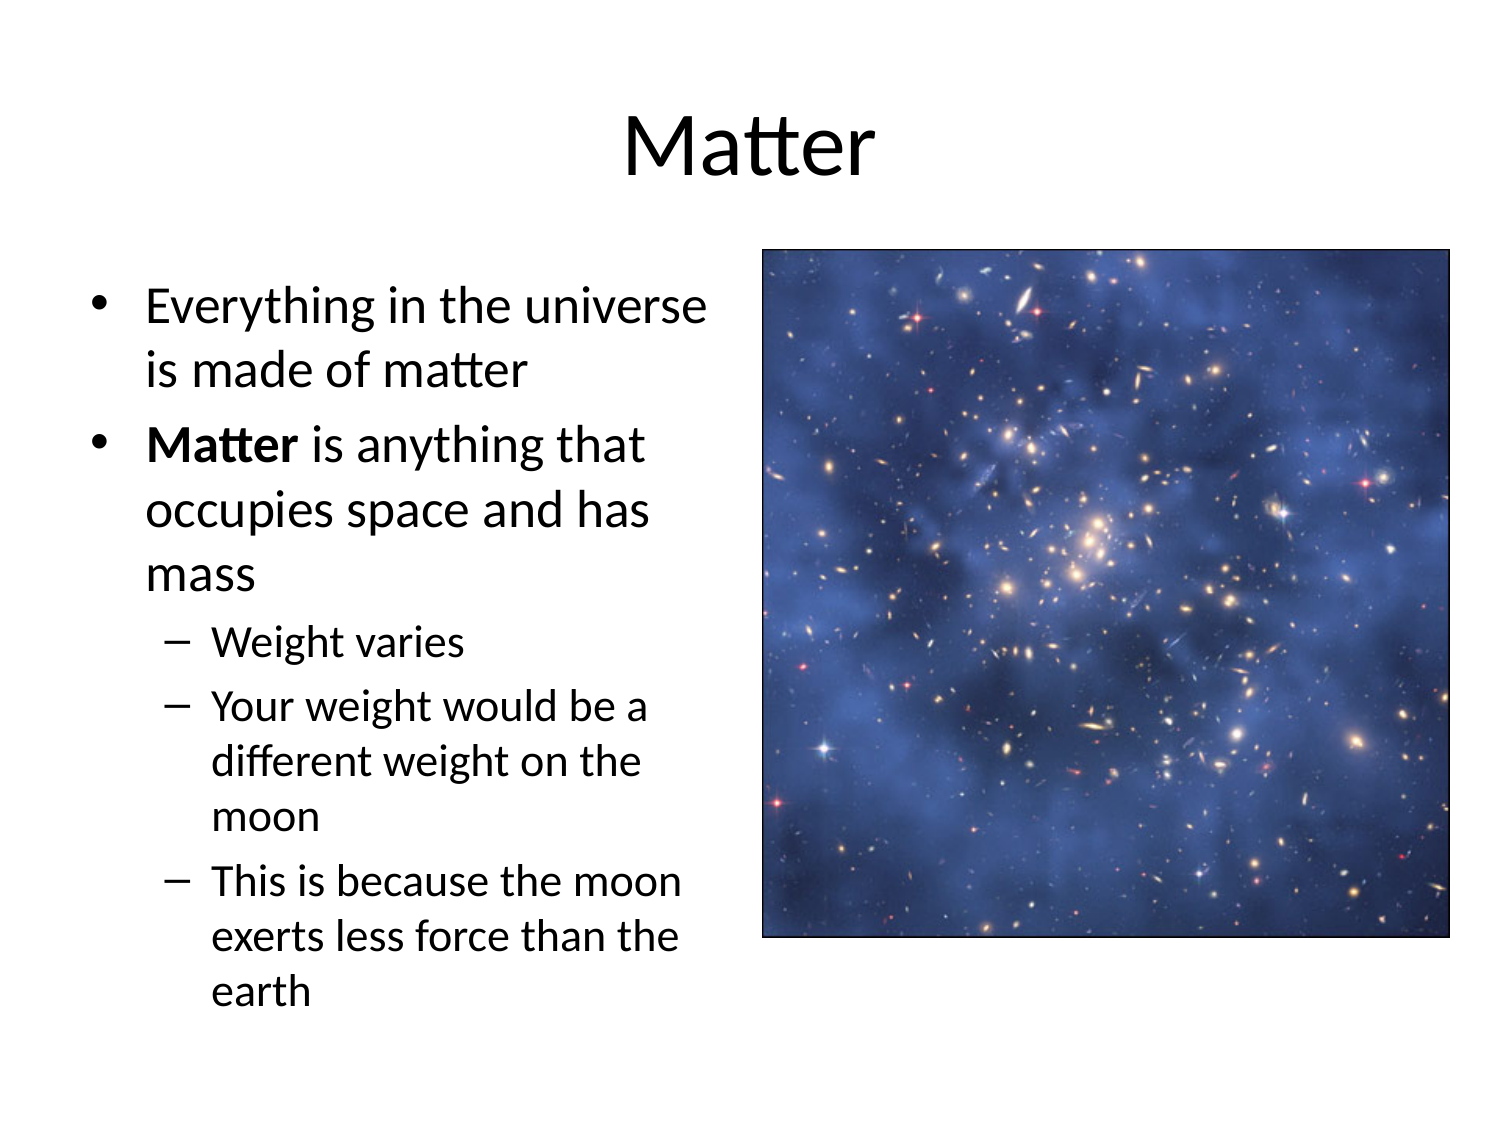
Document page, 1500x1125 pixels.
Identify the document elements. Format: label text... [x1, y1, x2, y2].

list Everything in the universe is made of matter Matter is anything that occupies space and has mass Weight varies Your weight would be a different weight on the moon This is because the moon exerts less force than the earth [75, 262, 738, 1075]
title Matter [75, 45, 1425, 233]
picture [762, 249, 1451, 938]
